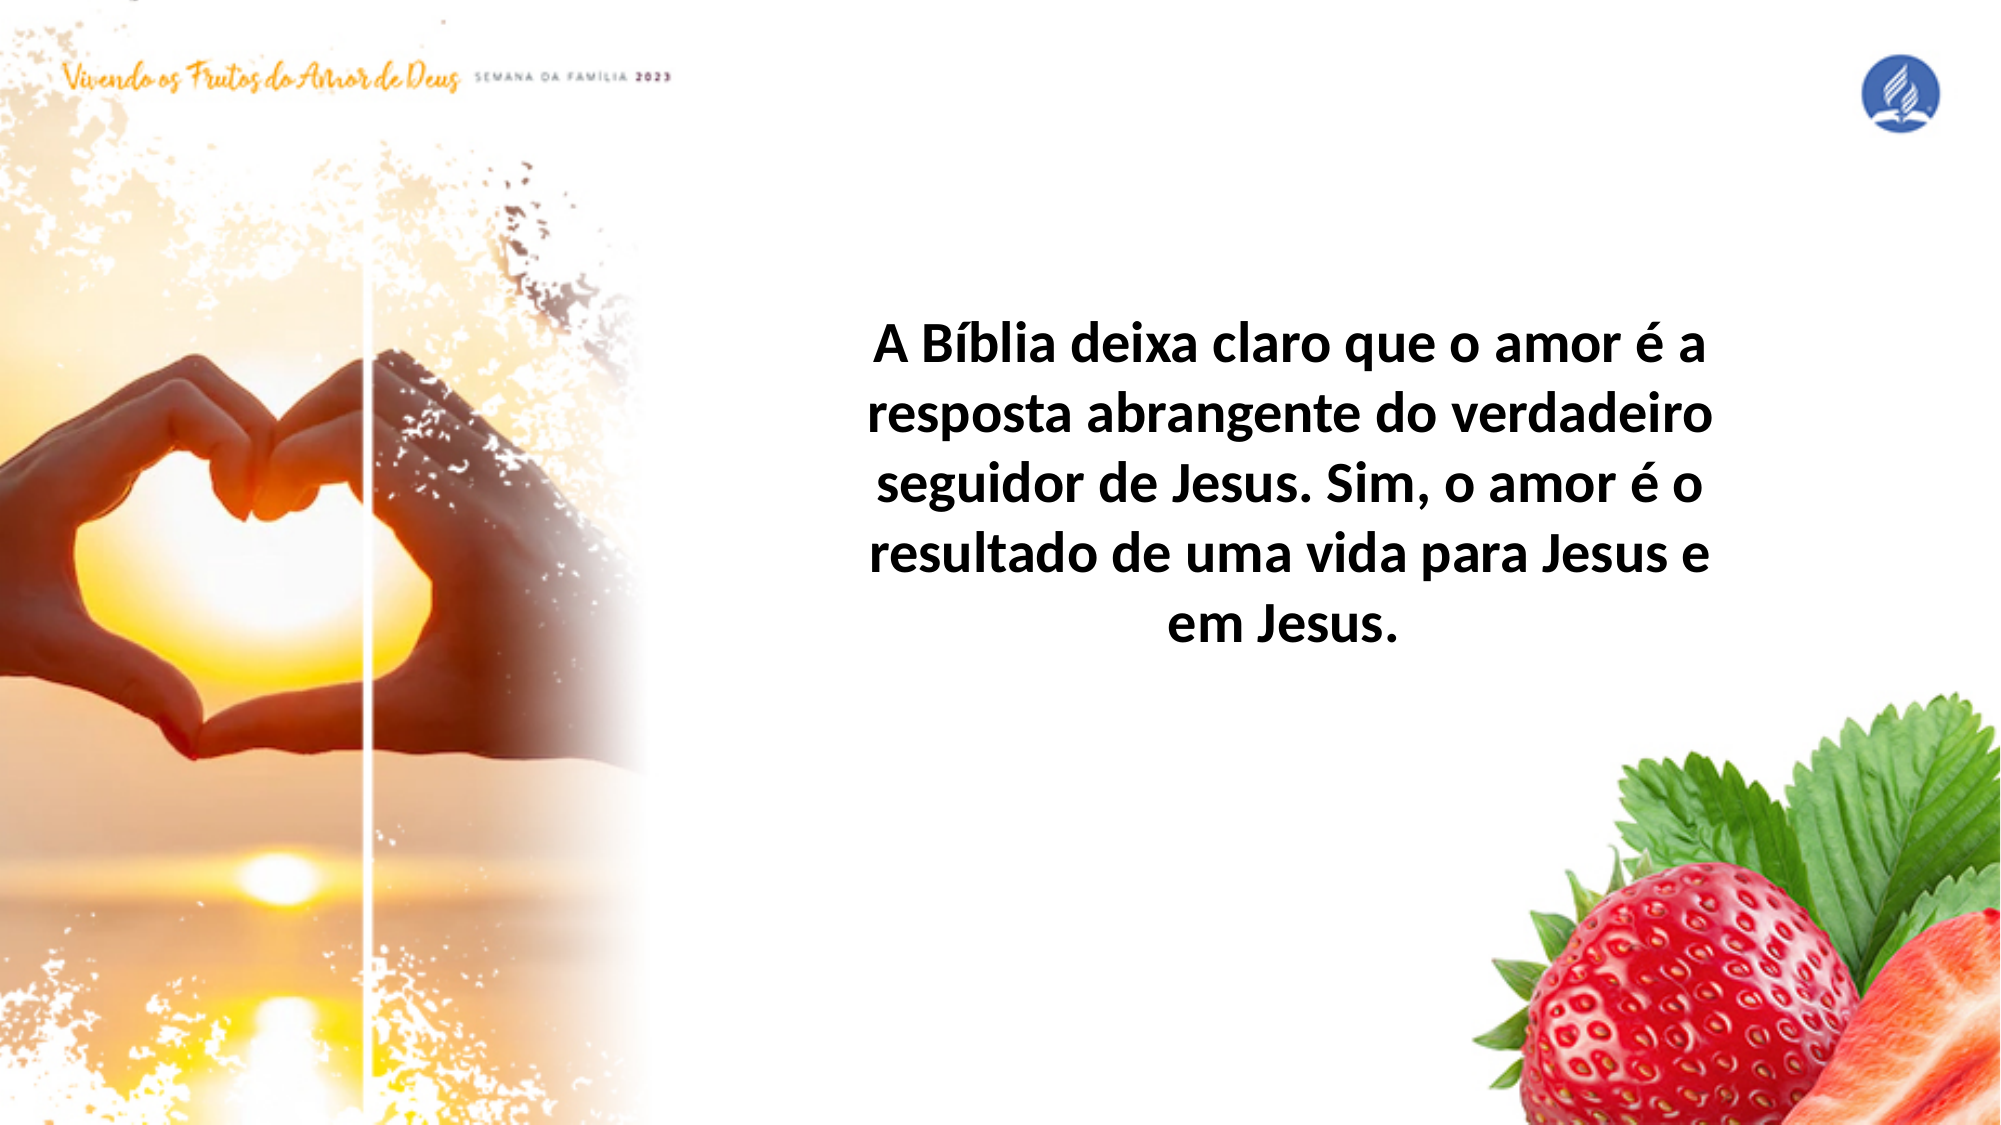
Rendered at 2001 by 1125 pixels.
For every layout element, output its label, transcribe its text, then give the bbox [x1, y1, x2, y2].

picture [0, 0, 2001, 1125]
text_box A Bíblia deixa claro que o amor é a resposta abrangente do verdadeiro seguidor de Jesus. Sim, o amor é o resultado de uma vida para Jesus e em Jesus. [836, 297, 1745, 662]
